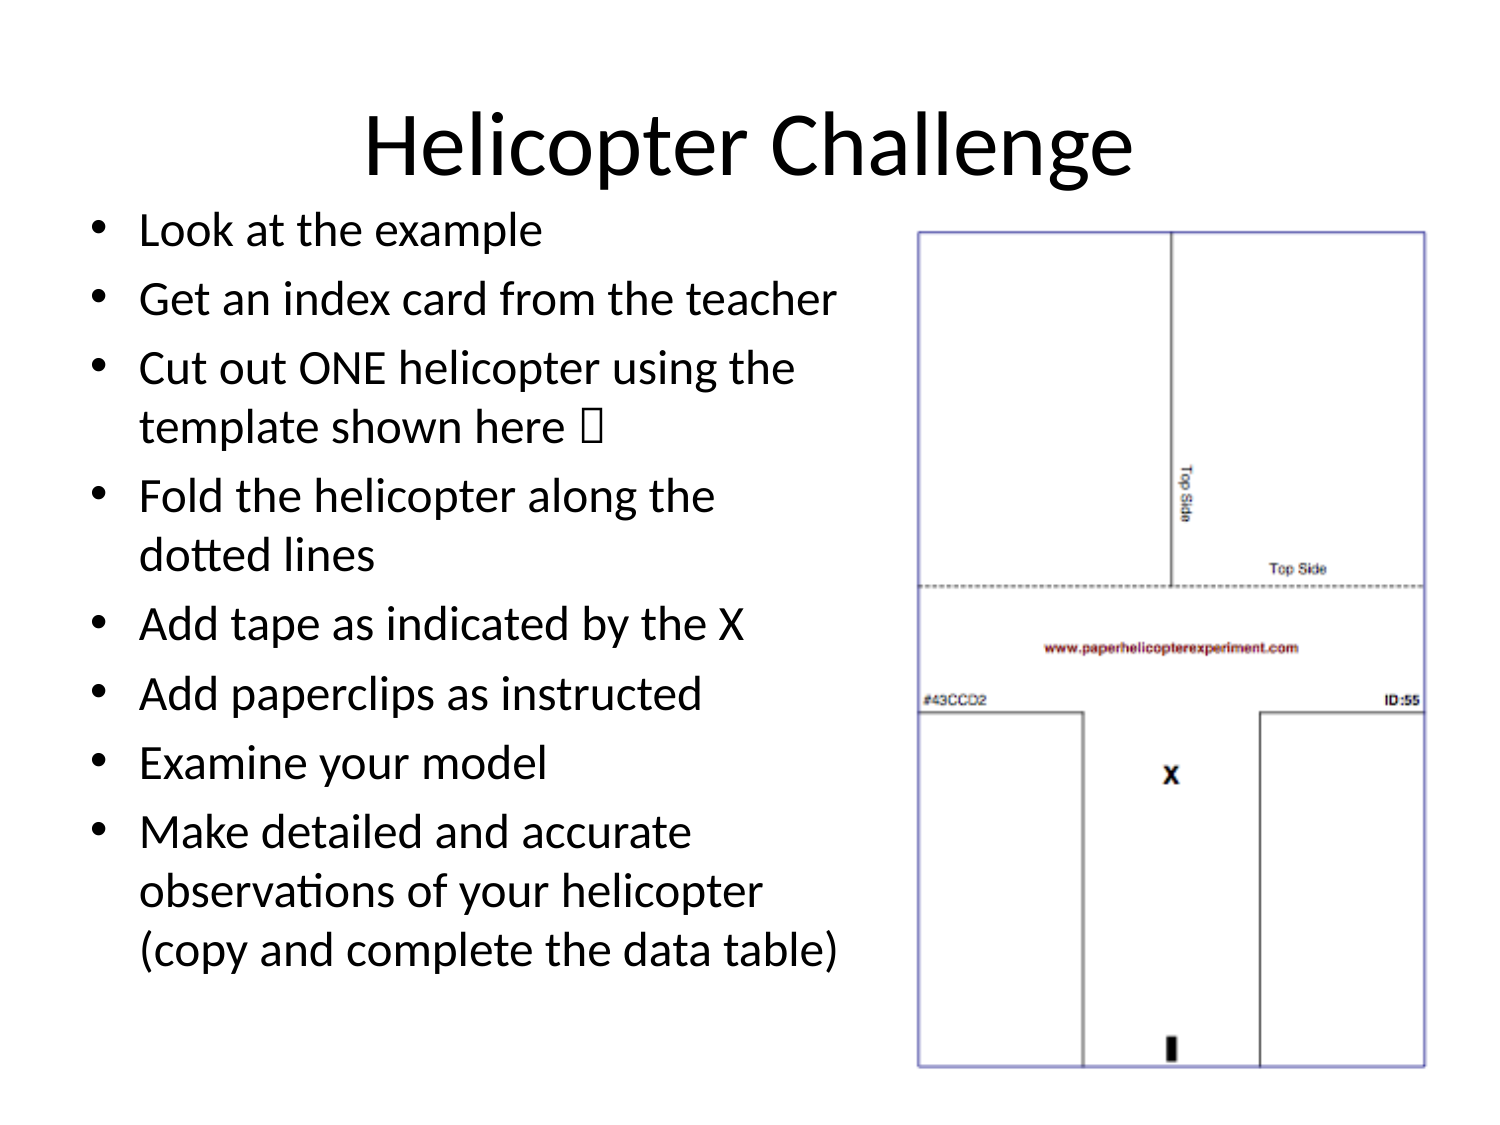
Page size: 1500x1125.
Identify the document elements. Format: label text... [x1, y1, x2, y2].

picture [872, 203, 1477, 1125]
list Look at the example Get an index card from the teacher Cut out ONE helicopter using the template shown here  Fold the helicopter along the dotted lines Add tape as indicated by the X Add paperclips as instructed Examine your model Make detailed and accurate observations of your helicopter (copy and complete the data table) [75, 189, 873, 1063]
title Helicopter Challenge [75, 45, 1425, 202]
